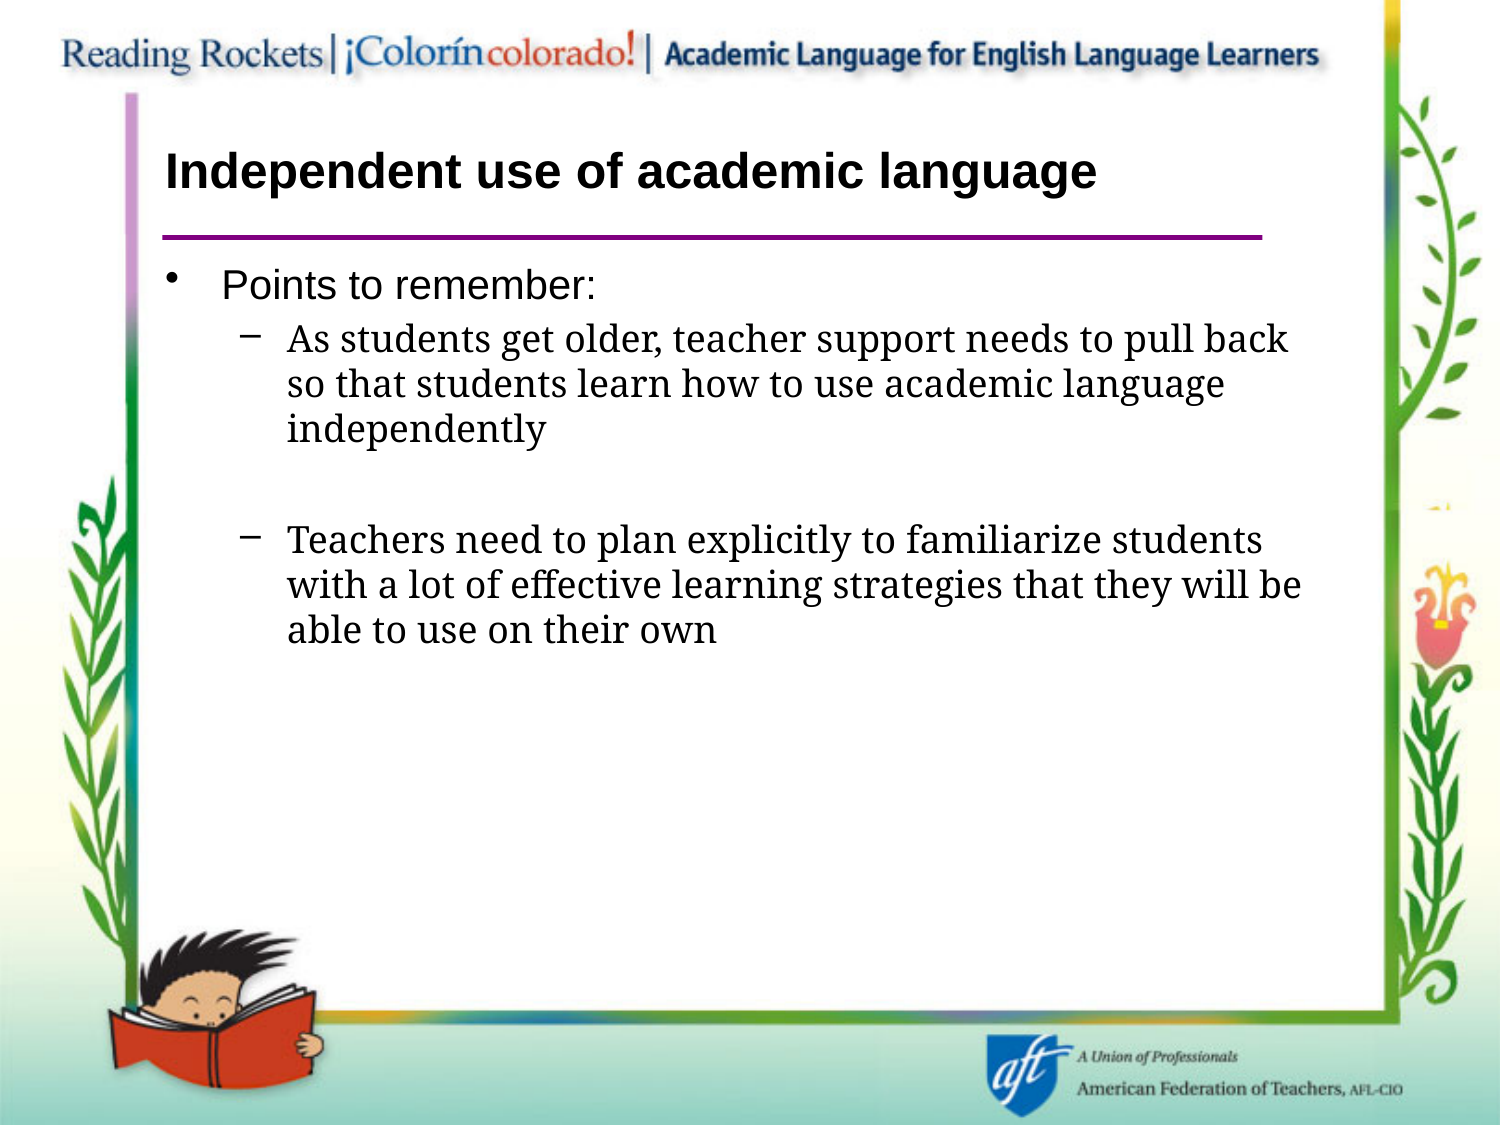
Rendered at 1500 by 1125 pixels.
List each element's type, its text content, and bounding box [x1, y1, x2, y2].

list Points to remember: As students get older, teacher support needs to pull back so that students learn how to use academic language independently Teachers need to plan explicitly to familiarize students with a lot of effective learning strategies that they will be able to use on their own [149, 249, 1351, 993]
picture [0, 0, 1500, 1125]
title Independent use of academic language [149, 74, 1376, 263]
